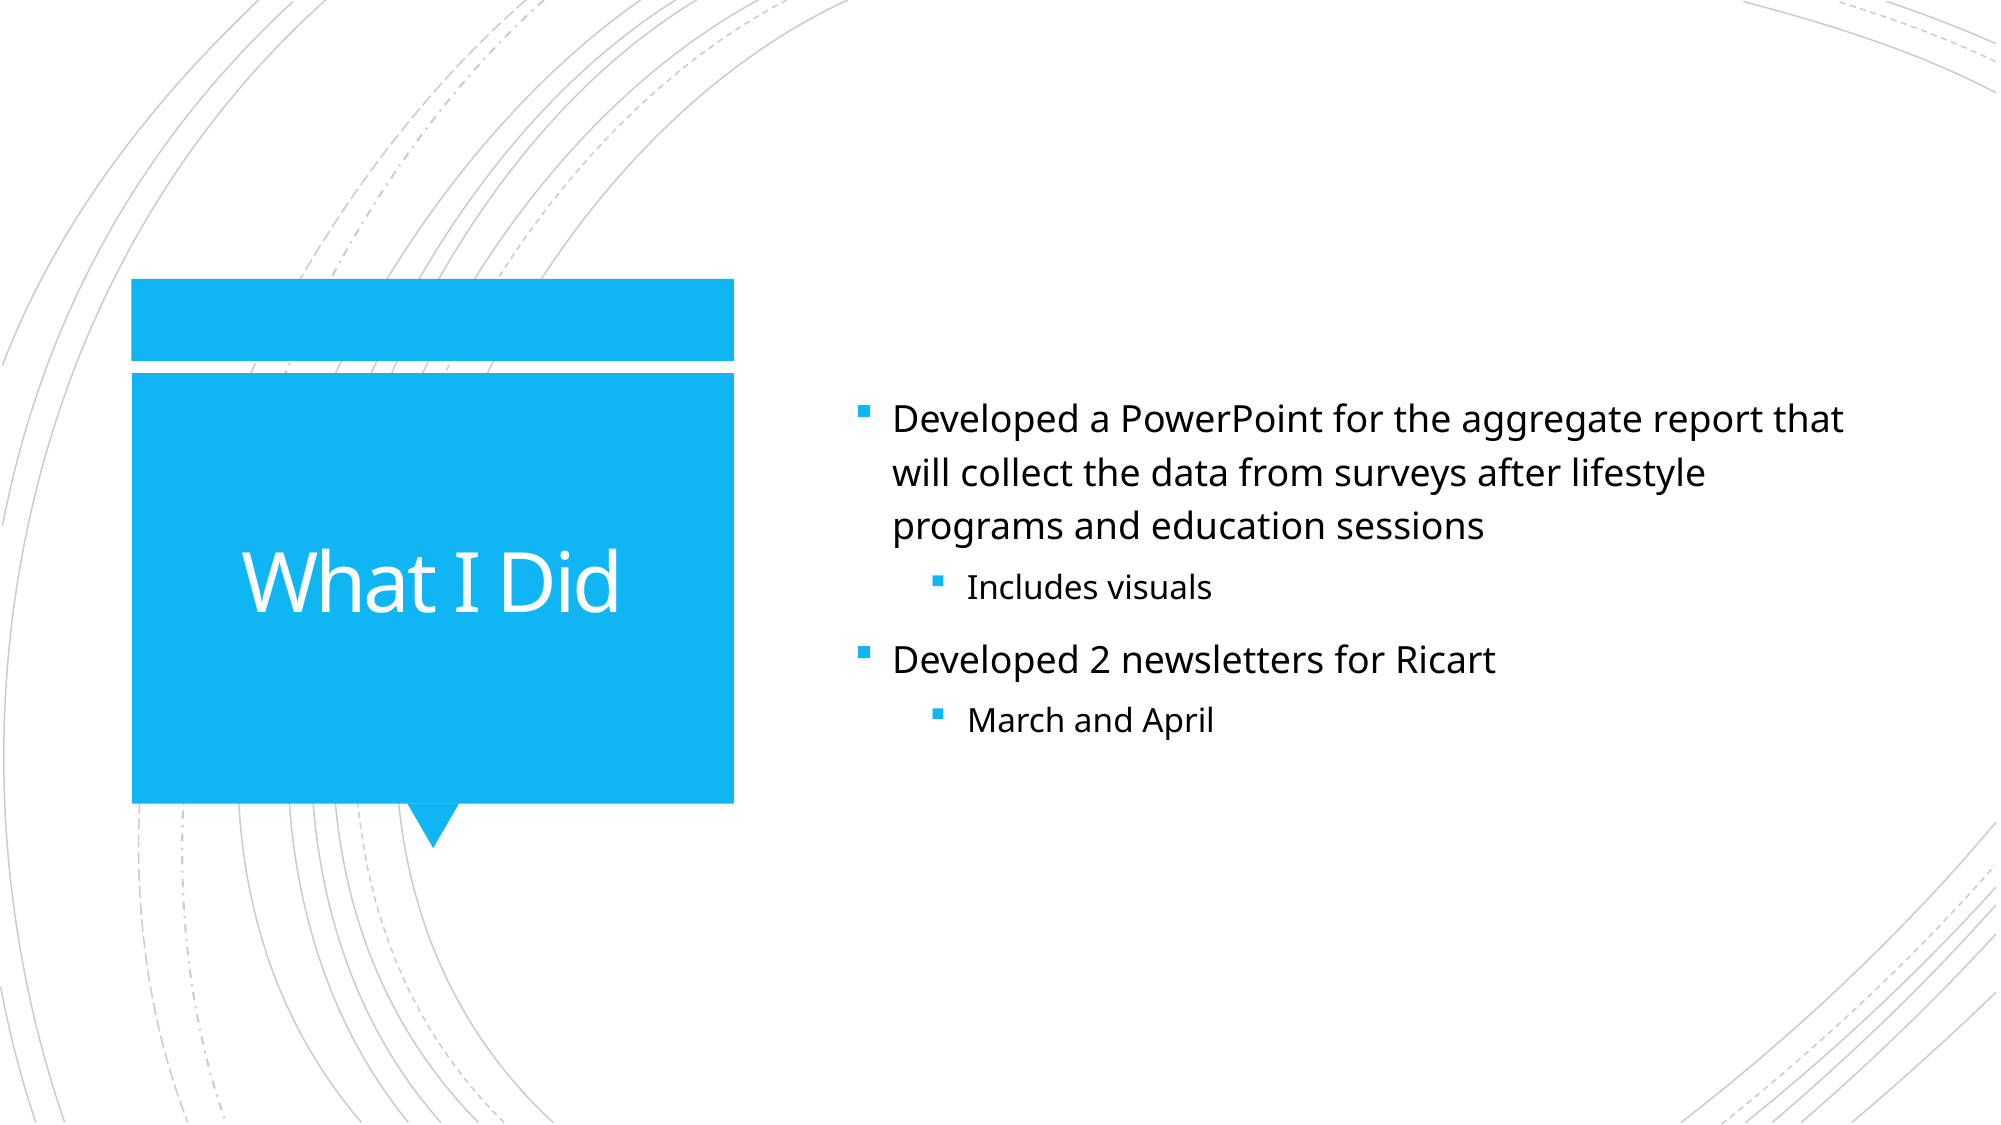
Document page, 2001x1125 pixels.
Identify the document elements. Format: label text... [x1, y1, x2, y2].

title What I Did [145, 385, 720, 789]
list Developed a PowerPoint for the aggregate report that will collect the data from surveys after lifestyle programs and education sessions Includes visuals Developed 2 newsletters for Ricart March and April [839, 131, 1871, 993]
